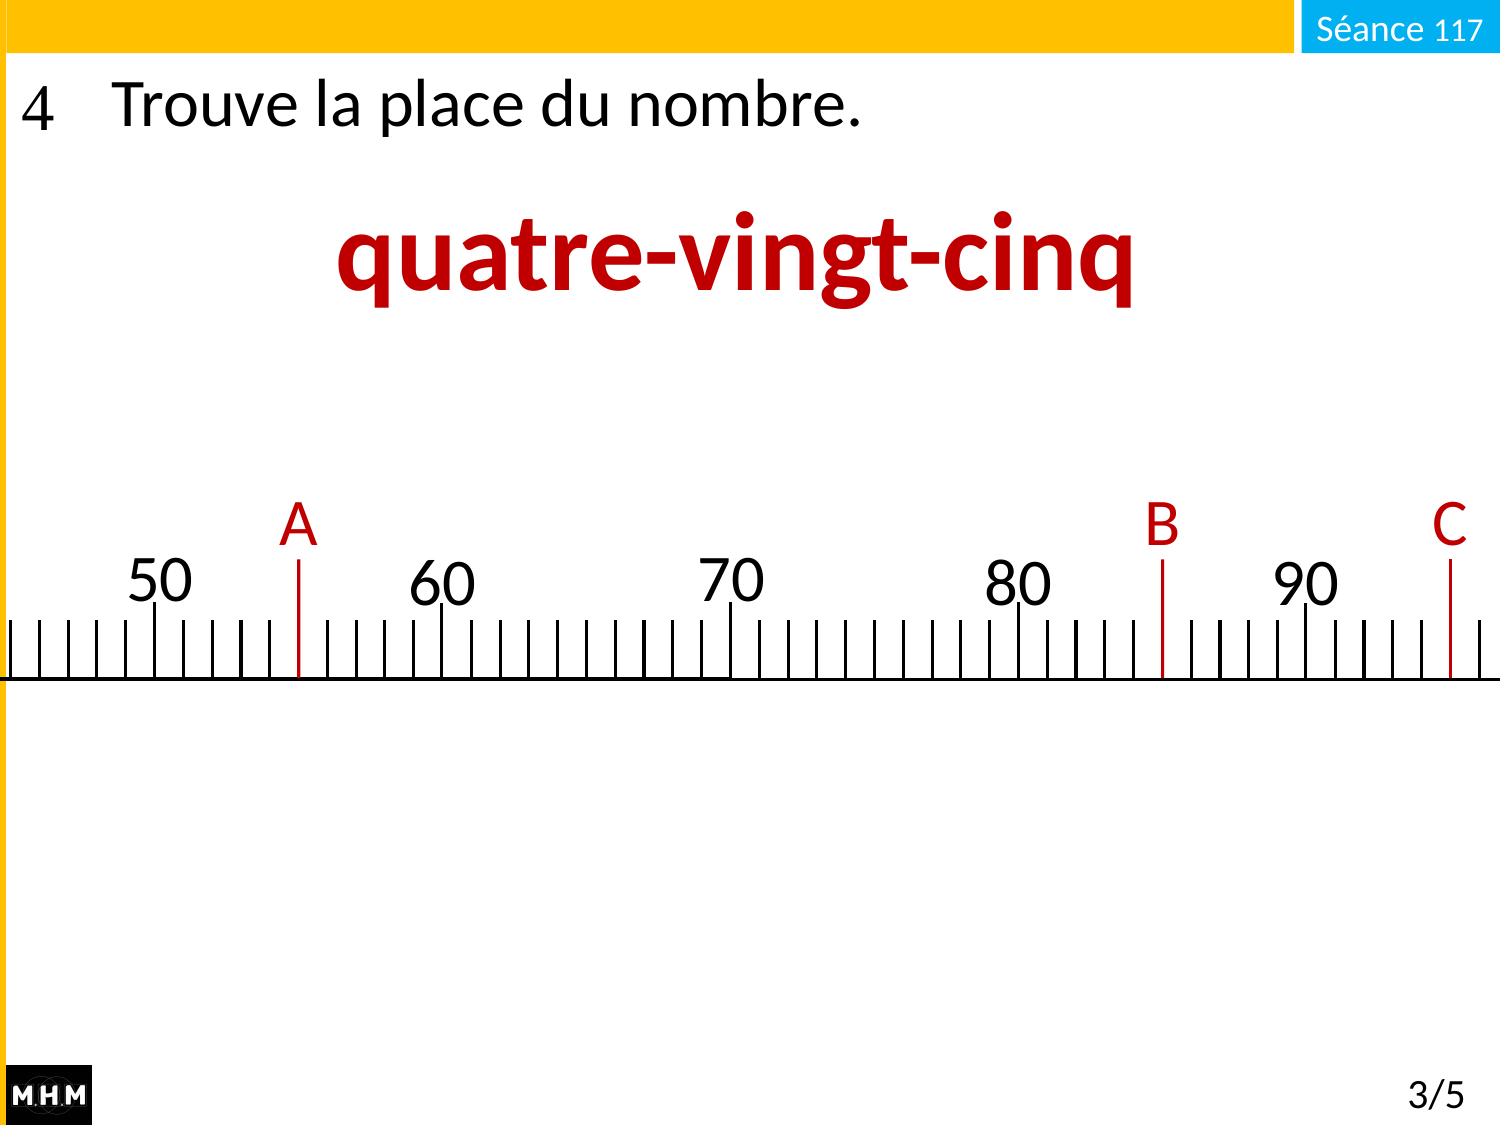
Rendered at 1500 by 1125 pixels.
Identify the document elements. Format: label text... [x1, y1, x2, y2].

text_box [258, 479, 339, 679]
text_box 90 [1271, 538, 1351, 602]
text_box 50 [126, 534, 206, 602]
text_box 60 [402, 538, 482, 602]
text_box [0, 602, 1500, 680]
text_box 70 [697, 534, 777, 602]
picture [6, 1065, 92, 1125]
text_box quatre-vingt-cinq [273, 170, 1202, 321]
list 3/5 [1373, 1064, 1500, 1125]
text_box 80 [978, 538, 1058, 602]
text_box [1122, 479, 1203, 679]
title Trouve la place du nombre. [96, 60, 1391, 150]
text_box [1410, 479, 1490, 679]
